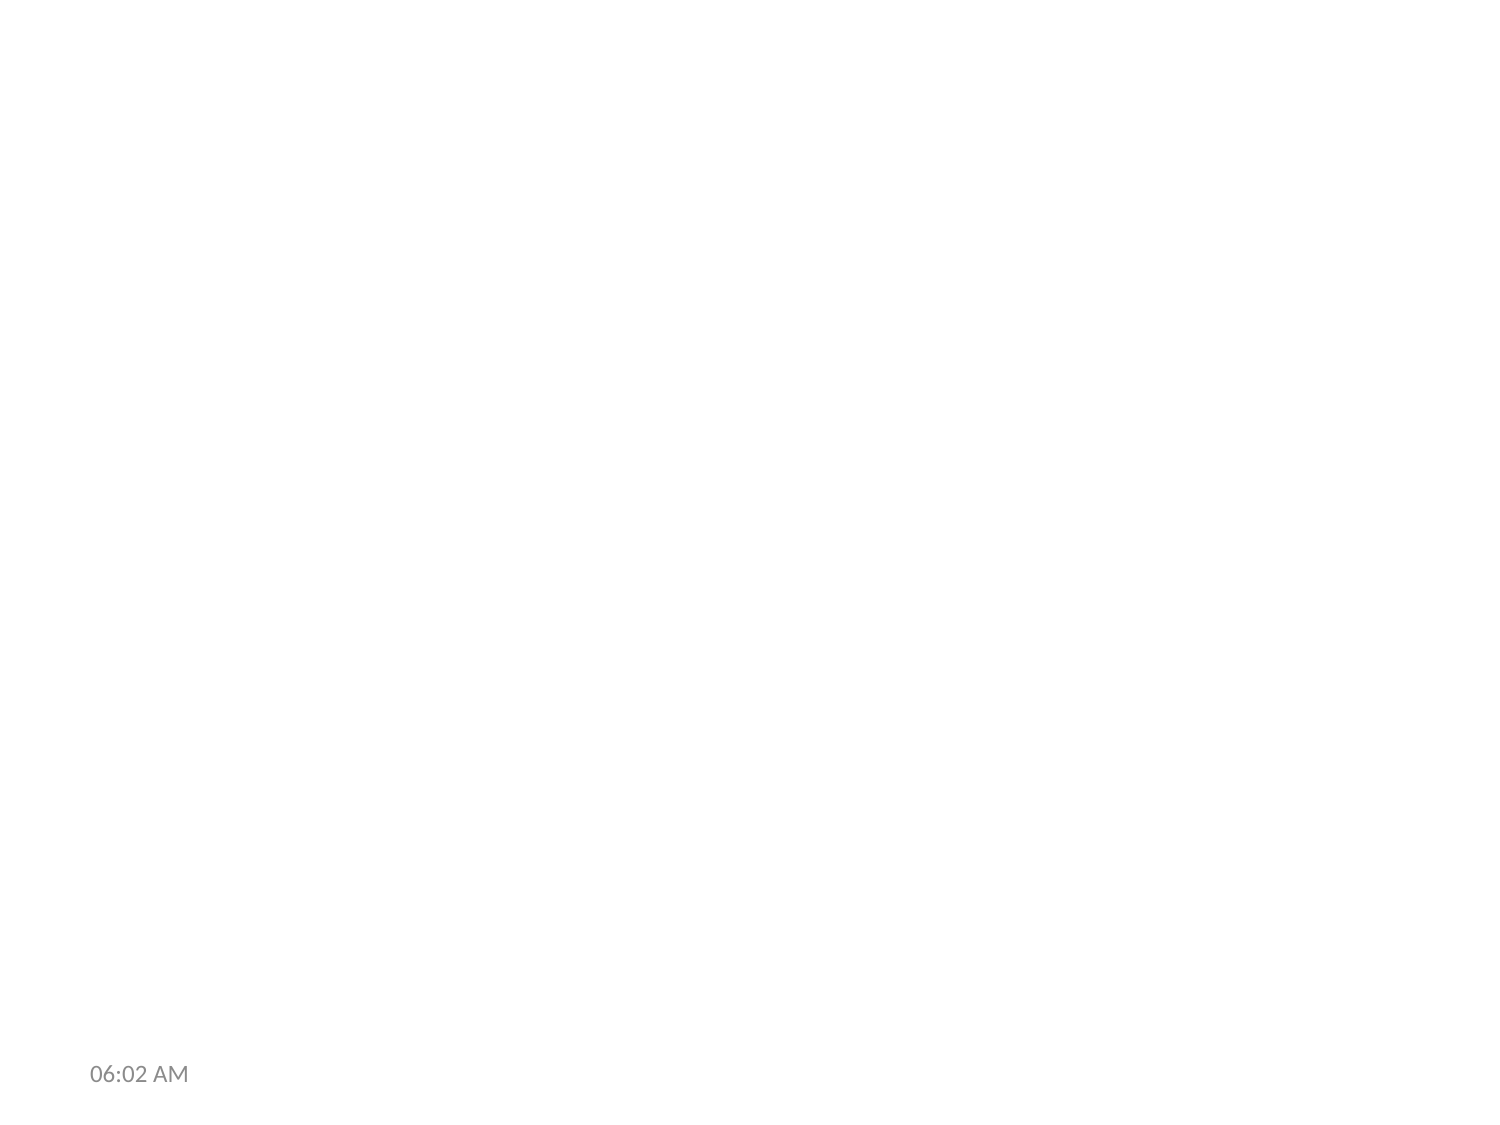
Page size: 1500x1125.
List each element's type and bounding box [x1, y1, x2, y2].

slide_number [75, 1042, 425, 1103]
